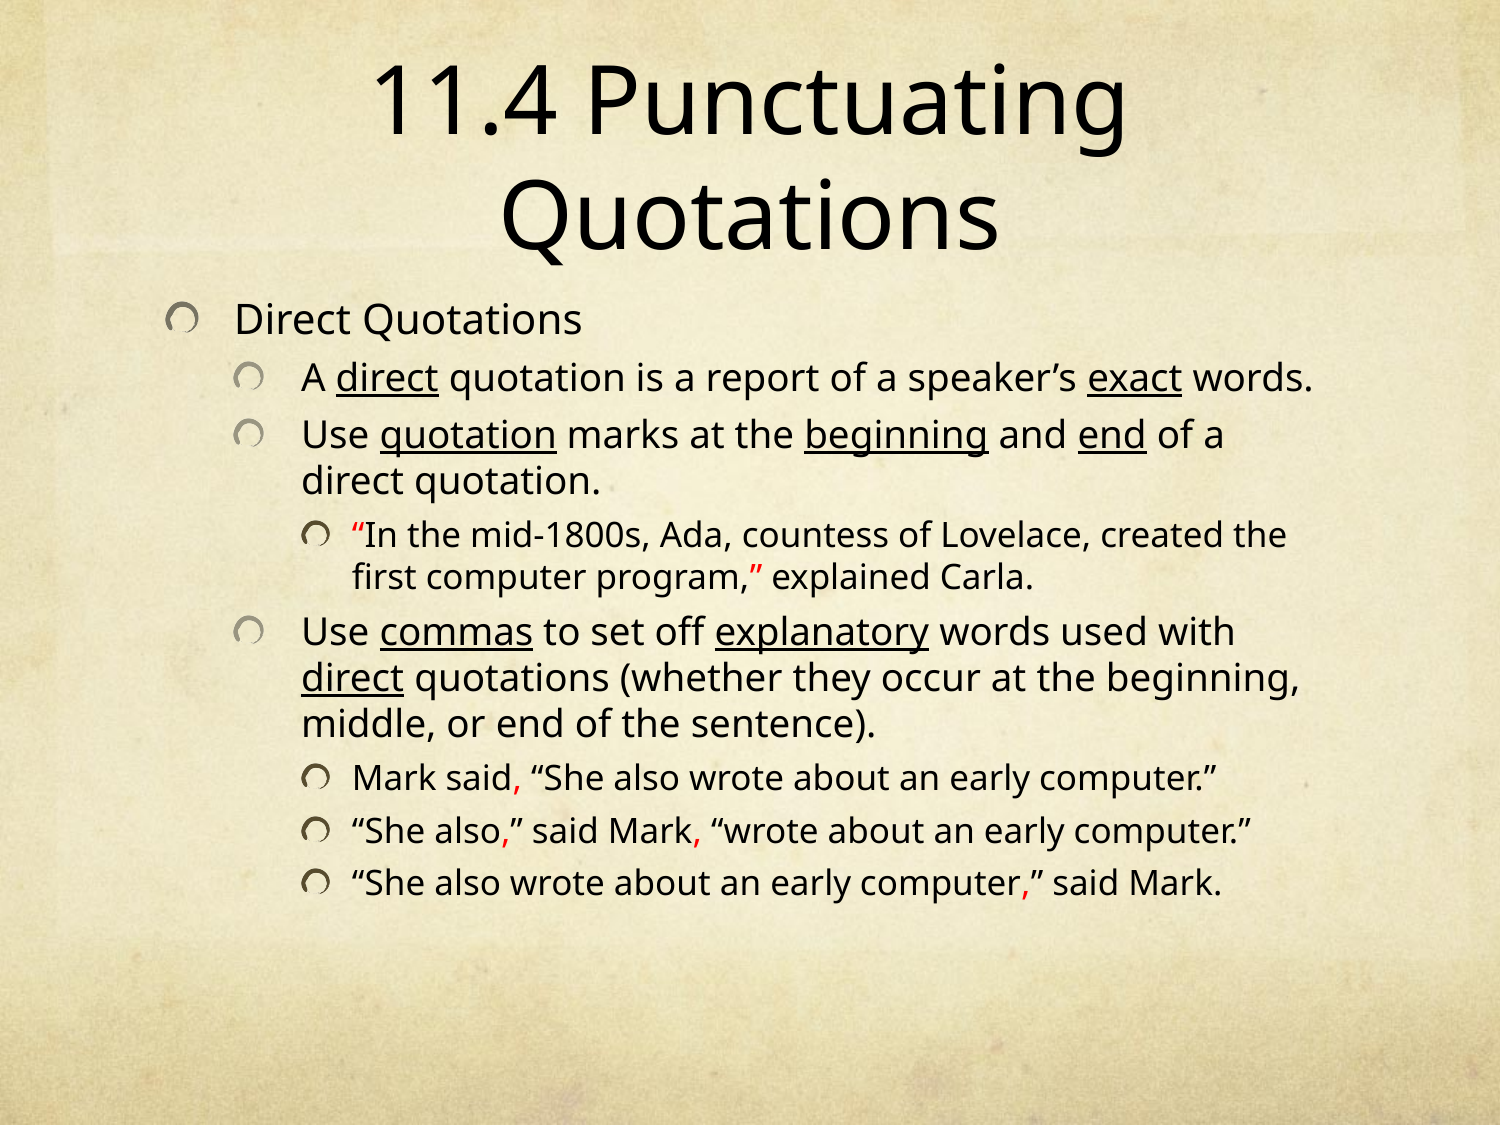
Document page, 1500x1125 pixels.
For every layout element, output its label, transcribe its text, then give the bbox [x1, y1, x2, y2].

picture [0, 0, 1500, 1125]
title 11.4 Punctuating Quotations [150, 82, 1350, 225]
list Direct Quotations A direct quotation is a report of a speaker’s exact words. Use quotation marks at the beginning and end of a direct quotation. “In the mid-1800s, Ada, countess of Lovelace, created the first computer program,” explained Carla. Use commas to set off explanatory words used with direct quotations (whether they occur at the beginning, middle, or end of the sentence). Mark said, “She also wrote about an early computer.” “She also,” said Mark, “wrote about an early computer.” “She also wrote about an early computer,” said Mark. [150, 284, 1350, 950]
